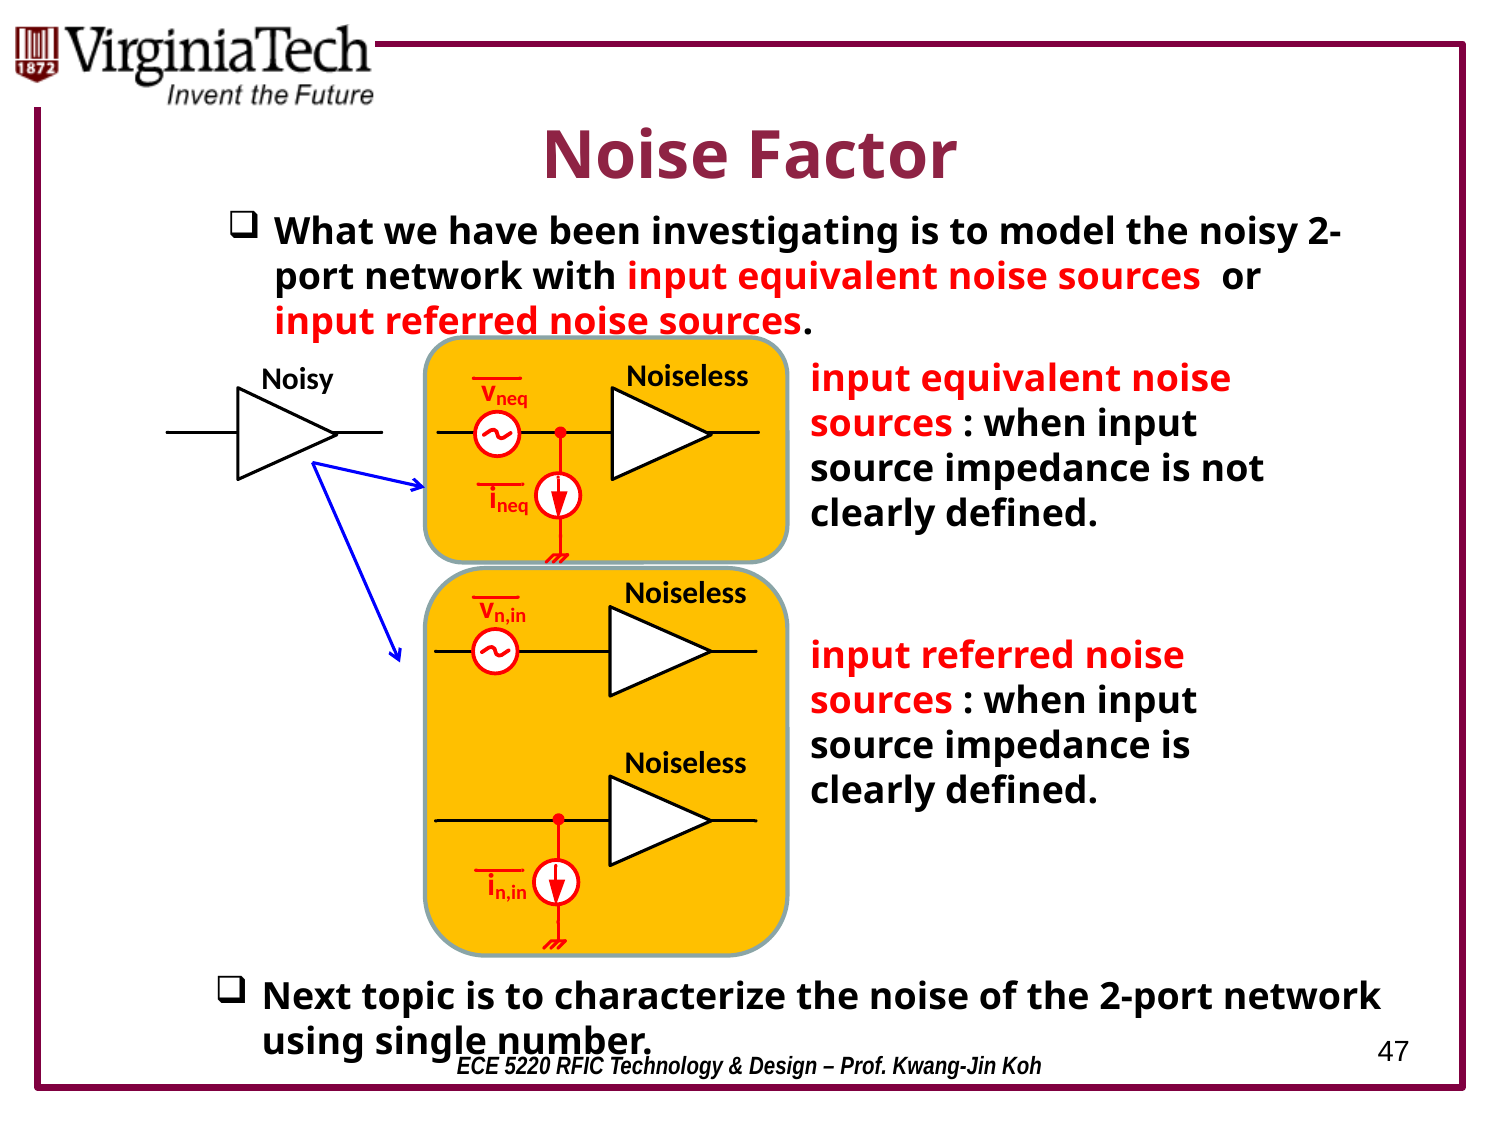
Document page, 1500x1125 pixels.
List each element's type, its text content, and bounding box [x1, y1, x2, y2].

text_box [162, 349, 763, 955]
text_box [763, 350, 790, 562]
text_box input equivalent noise sources : when input source impedance is not clearly defined. [795, 346, 1322, 542]
text_box Next topic is to characterize the noise of the 2-port network using single number. [199, 964, 1400, 1070]
text_box input referred noise sources : when input source impedance is clearly defined. [795, 623, 1322, 819]
text_box [766, 579, 790, 944]
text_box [312, 462, 401, 663]
slide_number 47 [1074, 1024, 1425, 1103]
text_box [401, 462, 426, 488]
text_box What we have been investigating is to model the noisy 2-port network with input equivalent noise sources or input referred noise sources. [212, 199, 1363, 350]
title Noise Factor [75, 104, 1425, 213]
picture [15, 24, 375, 107]
